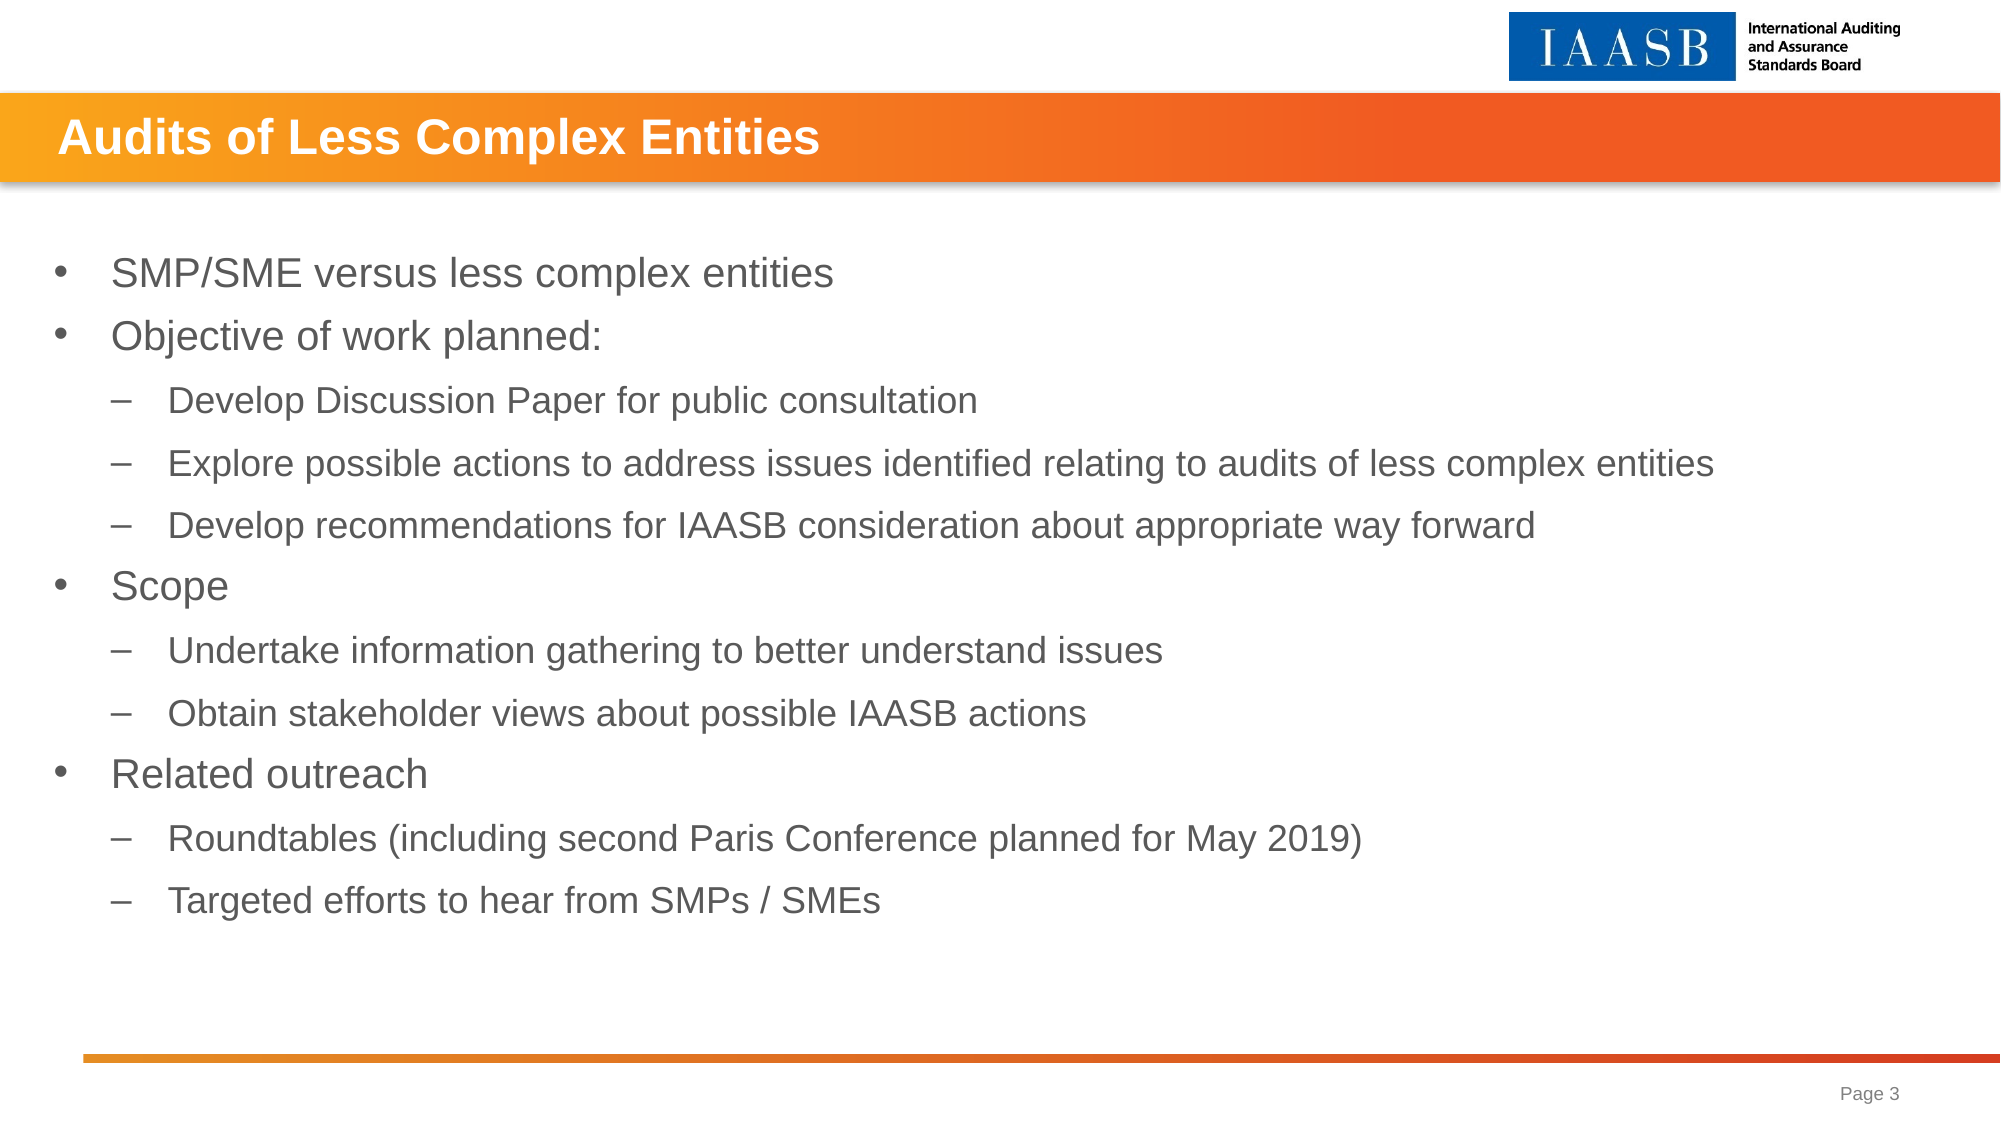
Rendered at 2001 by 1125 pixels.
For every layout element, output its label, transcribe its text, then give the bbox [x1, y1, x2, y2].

title Audits of Less Complex Entities [0, 96, 2000, 184]
text_box Page 3 [1558, 1068, 1900, 1118]
list SMP/SME versus less complex entities Objective of work planned: Develop Discussion Paper for public consultation Explore possible actions to address issues identified relating to audits of less complex entities Develop recommendations for IAASB consideration about appropriate way forward Scope Undertake information gathering to better understand issues Obtain stakeholder views about possible IAASB actions Related outreach Roundtables (including second Paris Conference planned for May 2019) Targeted efforts to hear from SMPs / SMEs [53, 183, 1900, 1049]
picture [1509, 12, 1900, 81]
